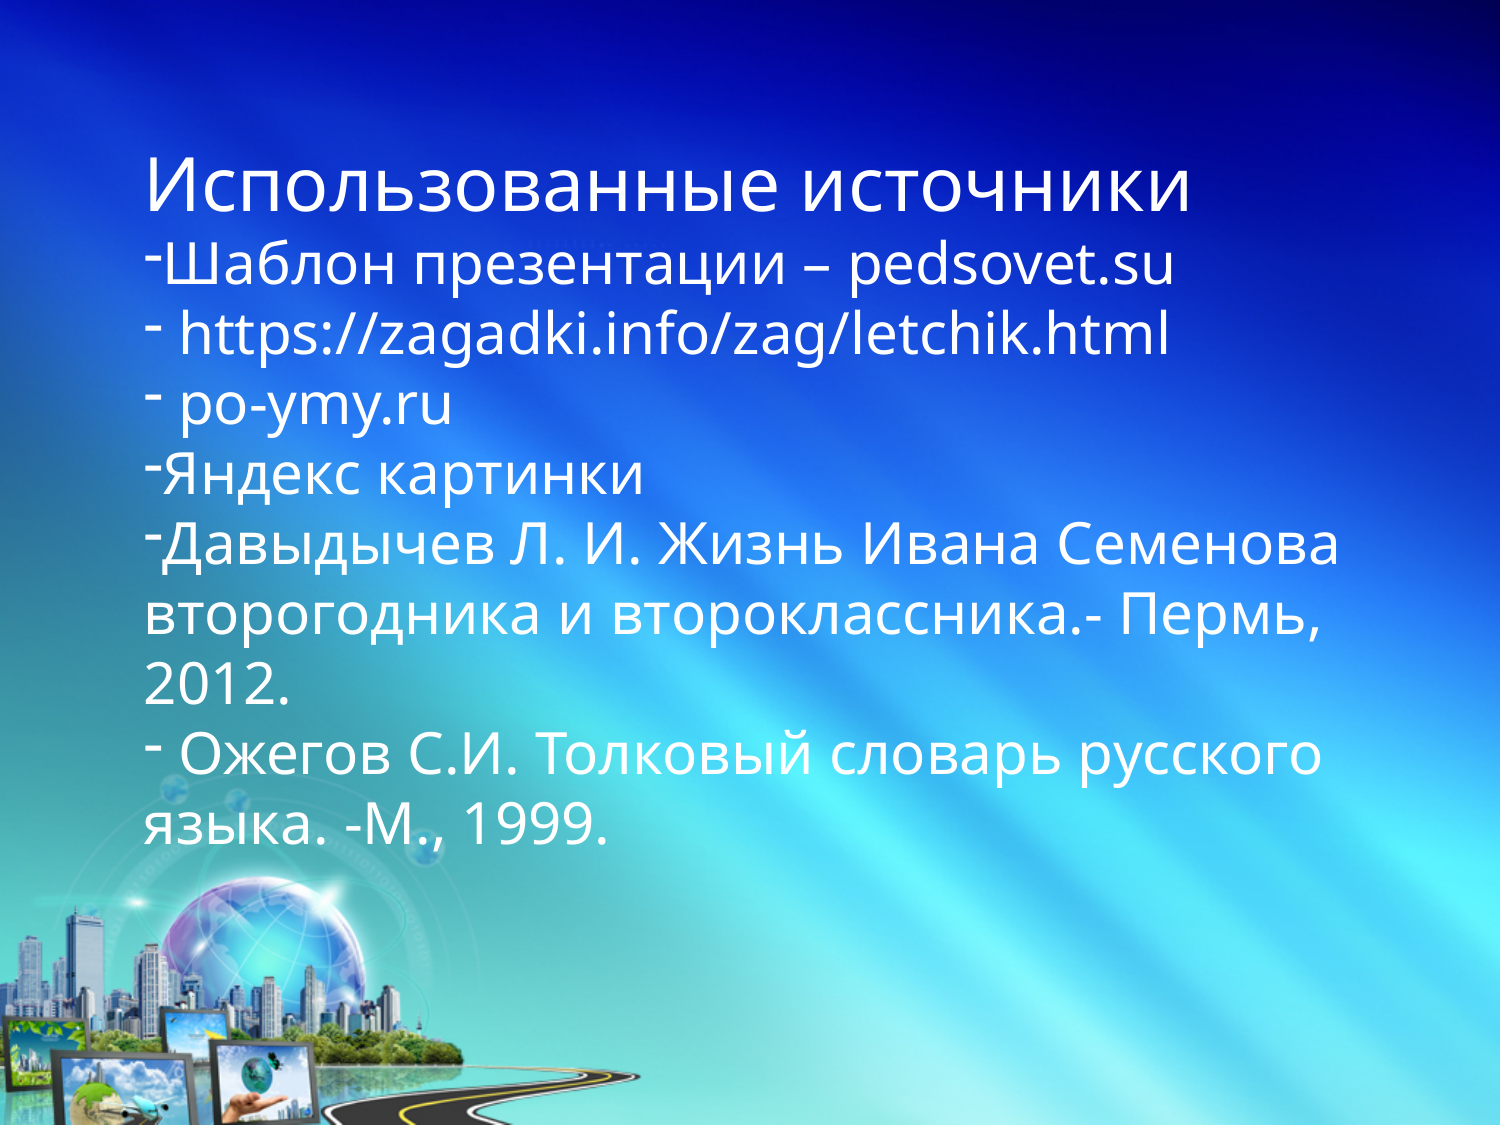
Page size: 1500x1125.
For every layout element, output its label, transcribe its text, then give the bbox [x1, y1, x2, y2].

text_box Использованные источники Шаблон презентации – pedsovet.su https://zagadki.info/zag/letchik.html po-ymy.ru Яндекс картинки Давыдычев Л. И. Жизнь Ивана Семенова второгодника и второклассника.- Пермь, 2012. Ожегов С.И. Толковый словарь русского языка. -М., 1999. [128, 128, 1383, 1114]
picture [0, 0, 1500, 1125]
